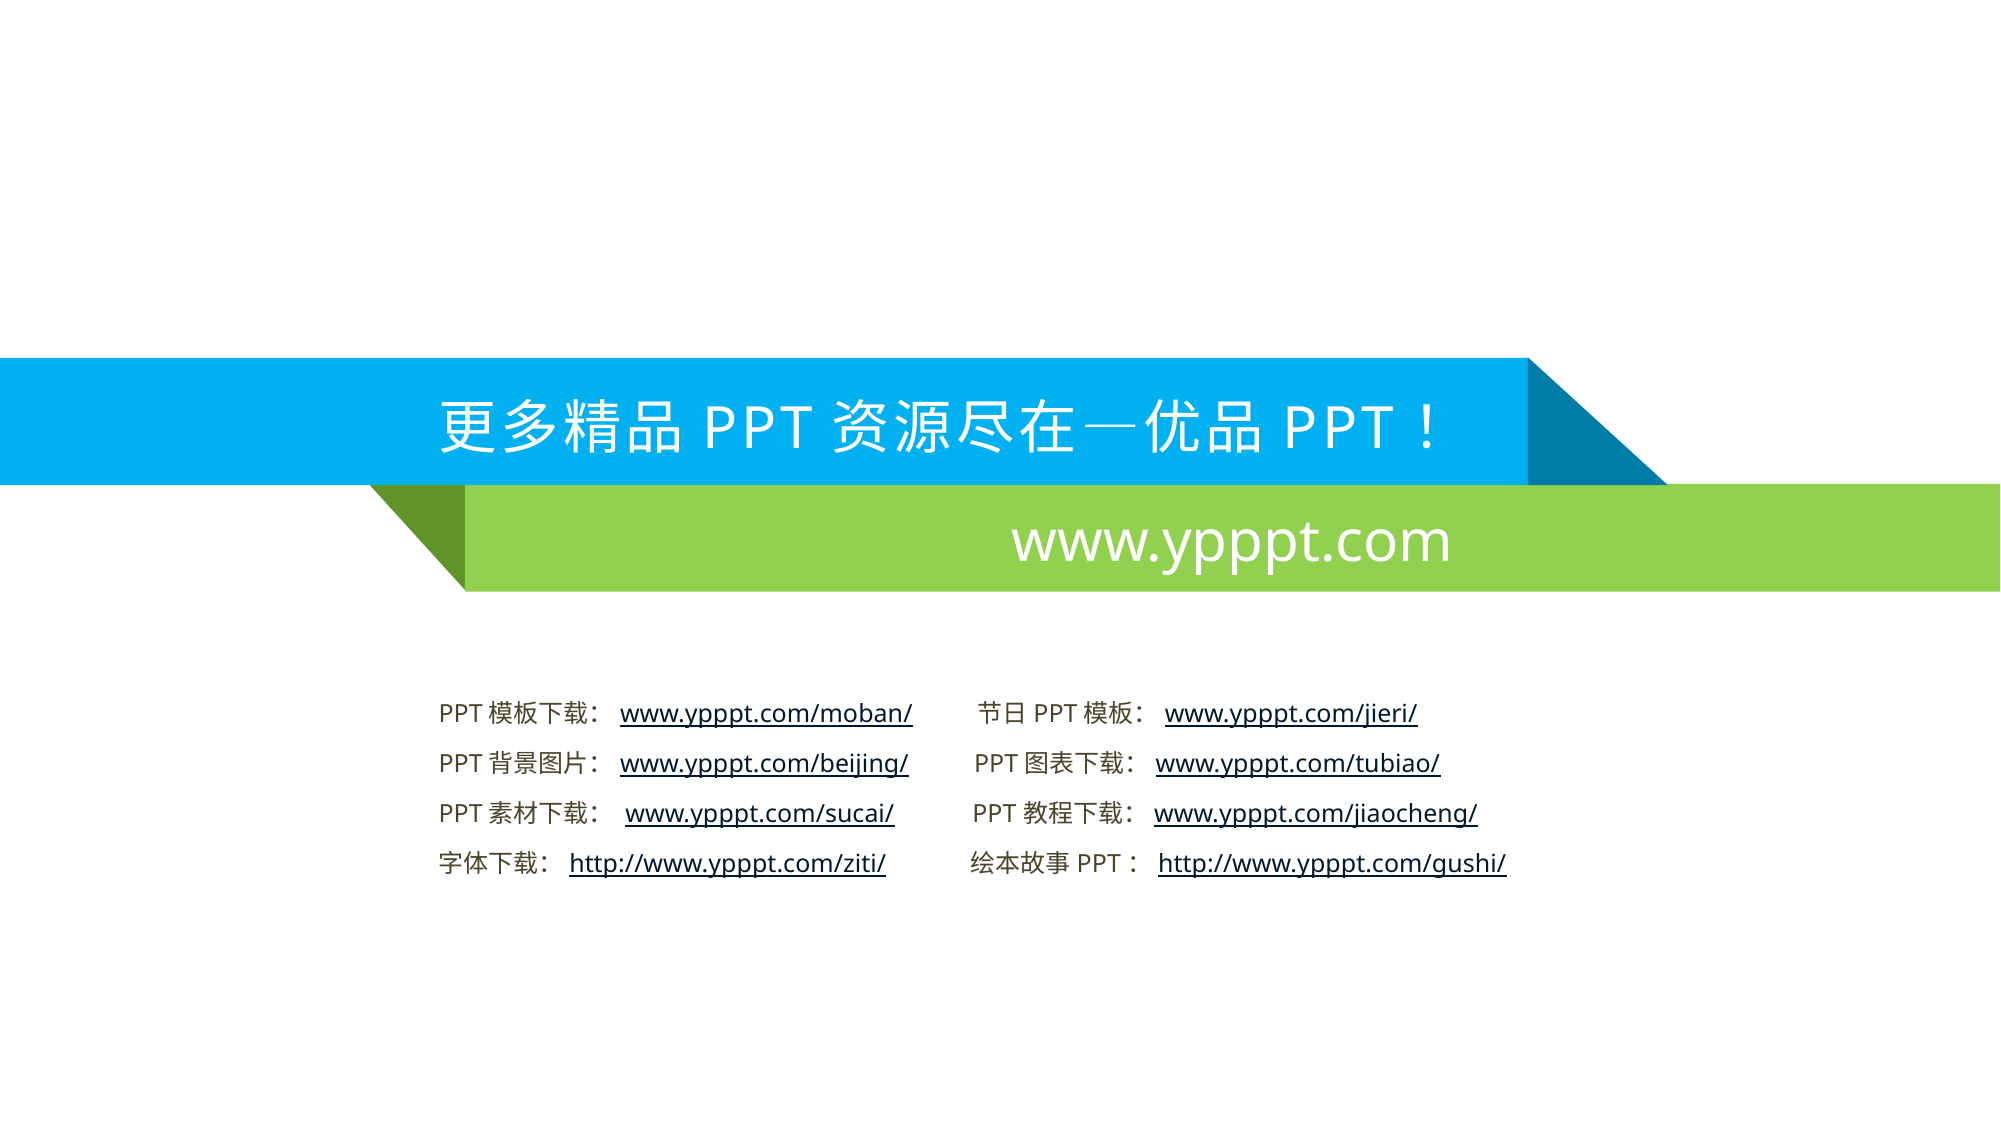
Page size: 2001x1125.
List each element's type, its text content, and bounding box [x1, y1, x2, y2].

text_box [1526, 354, 1671, 487]
text_box 更多精品PPT资源尽在—优品PPT！ [0, 357, 1526, 486]
text_box PPT模板下载：www.ypppt.com/moban/ 节日PPT模板：www.ypppt.com/jieri/ PPT背景图片：www.ypppt.com/beijing/ PPT图表下载：www.ypppt.com/tubiao/ PPT素材下载： www.ypppt.com/sucai/ PPT教程下载：www.ypppt.com/jiaocheng/ 字体下载：http://www.ypppt.com/ziti/ 绘本故事PPT：http://www.ypppt.com/gushi/ [423, 643, 1557, 921]
text_box www.ypppt.com [464, 483, 2001, 593]
text_box [369, 486, 464, 591]
